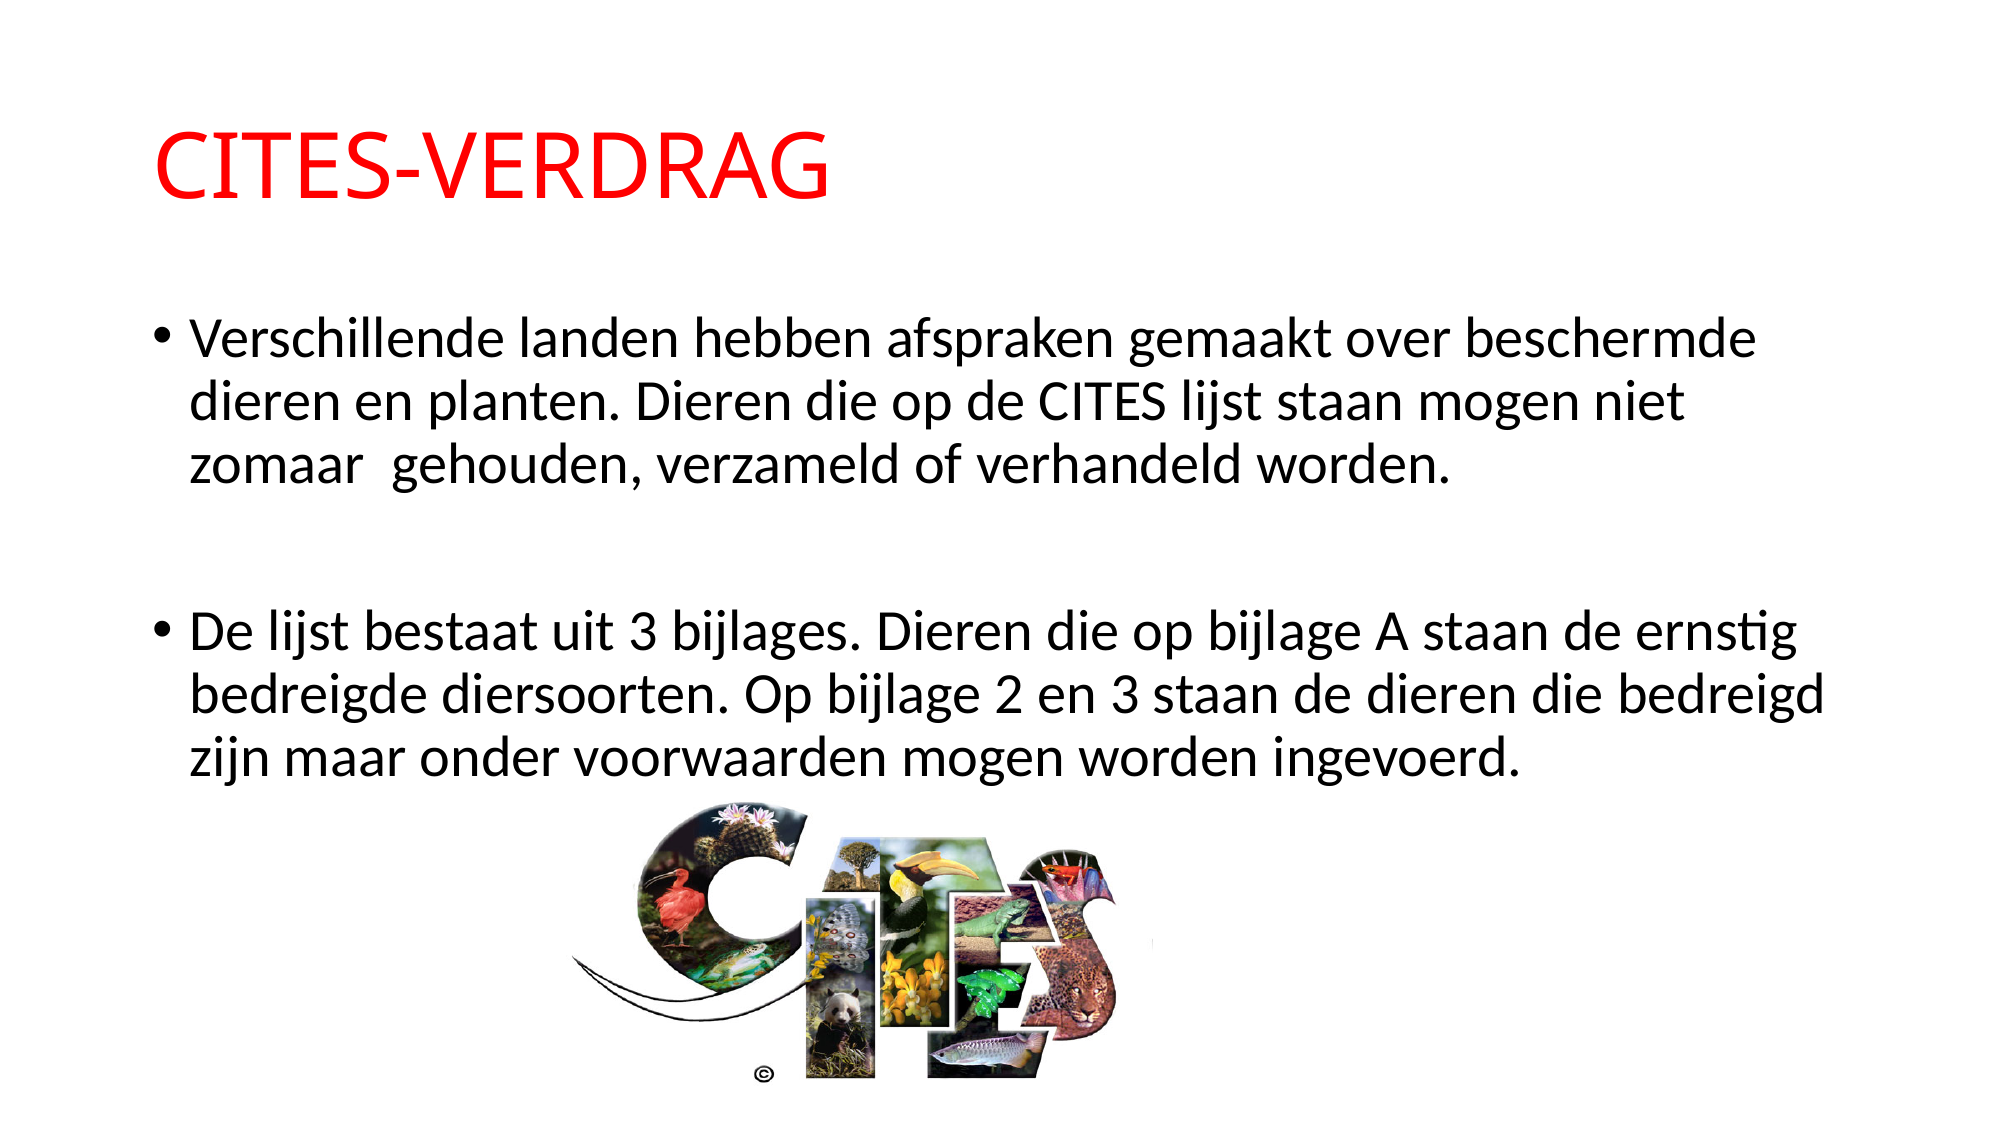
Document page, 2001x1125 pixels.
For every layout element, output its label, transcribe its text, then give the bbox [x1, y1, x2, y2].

list Verschillende landen hebben afspraken gemaakt over beschermde dieren en planten. Dieren die op de CITES lijst staan mogen niet zomaar gehouden, verzameld of verhandeld worden. De lijst bestaat uit 3 bijlages. Dieren die op bijlage A staan de ernstig bedreigde diersoorten. Op bijlage 2 en 3 staan de dieren die bedreigd zijn maar onder voorwaarden mogen worden ingevoerd. [137, 299, 1863, 807]
picture [552, 795, 1153, 1092]
title CITES-VERDRAG [137, 59, 1863, 278]
